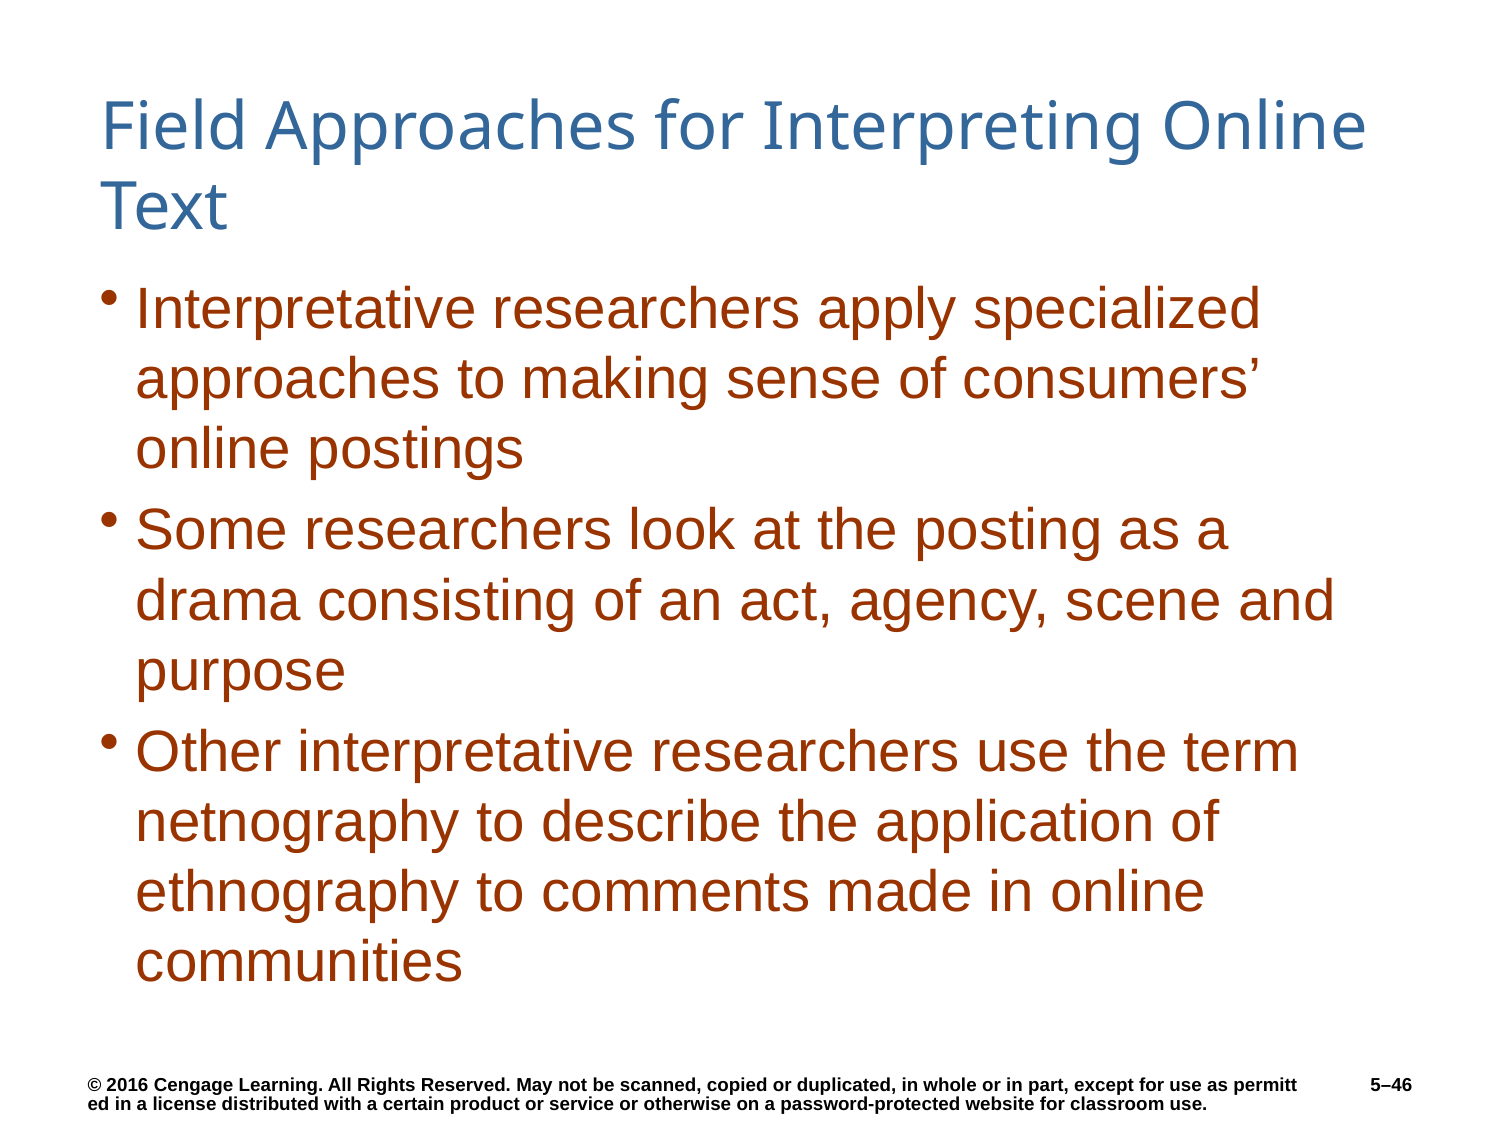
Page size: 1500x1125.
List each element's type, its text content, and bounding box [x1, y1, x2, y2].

footer © 2016 Cengage Learning. All Rights Reserved. May not be scanned, copied or duplicated, in whole or in part, except for use as permitted in a license distributed with a certain product or service or otherwise on a password-protected website for classroom use. [87, 1057, 1050, 1103]
slide_number 5–46 [1050, 1042, 1413, 1103]
list Interpretative researchers apply specialized approaches to making sense of consumers’ online postings Some researchers look at the posting as a drama consisting of an act, agency, scene and purpose Other interpretative researchers use the term netnography to describe the application of ethnography to comments made in online communities [84, 262, 1414, 1013]
title Field Approaches for Interpreting Online Text [85, 75, 1411, 171]
